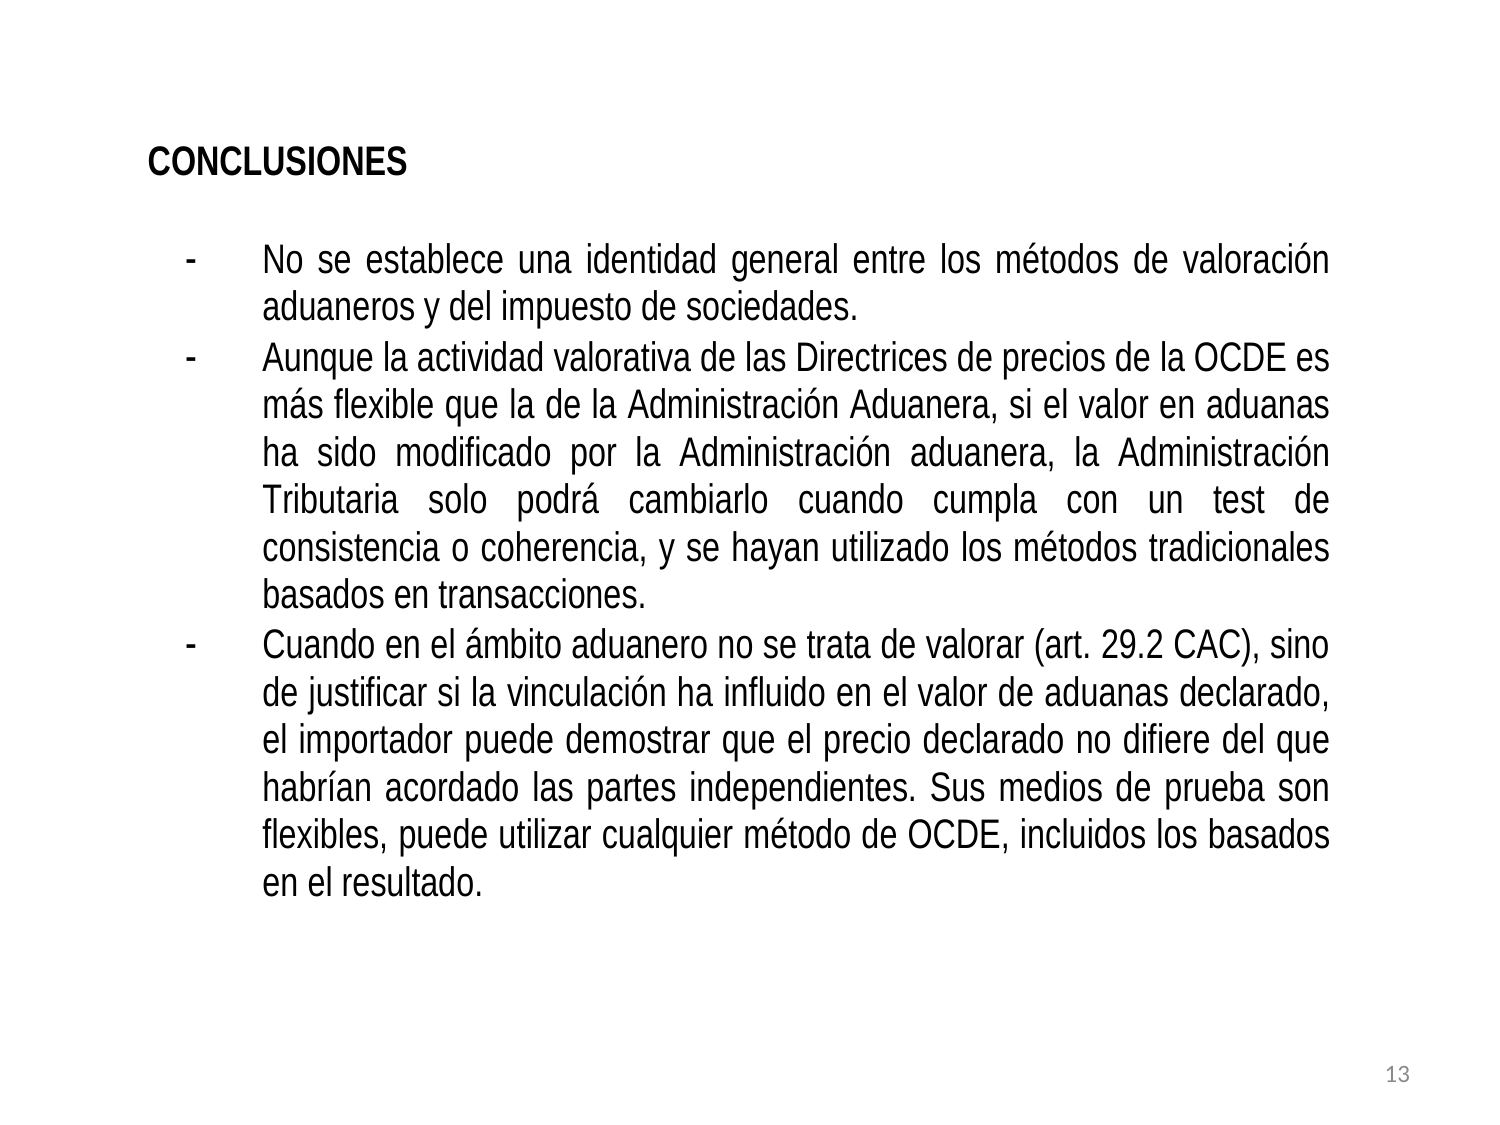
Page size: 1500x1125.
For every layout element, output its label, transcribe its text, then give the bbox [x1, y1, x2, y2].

slide_number 13 [1074, 1042, 1425, 1103]
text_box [147, 136, 1330, 906]
